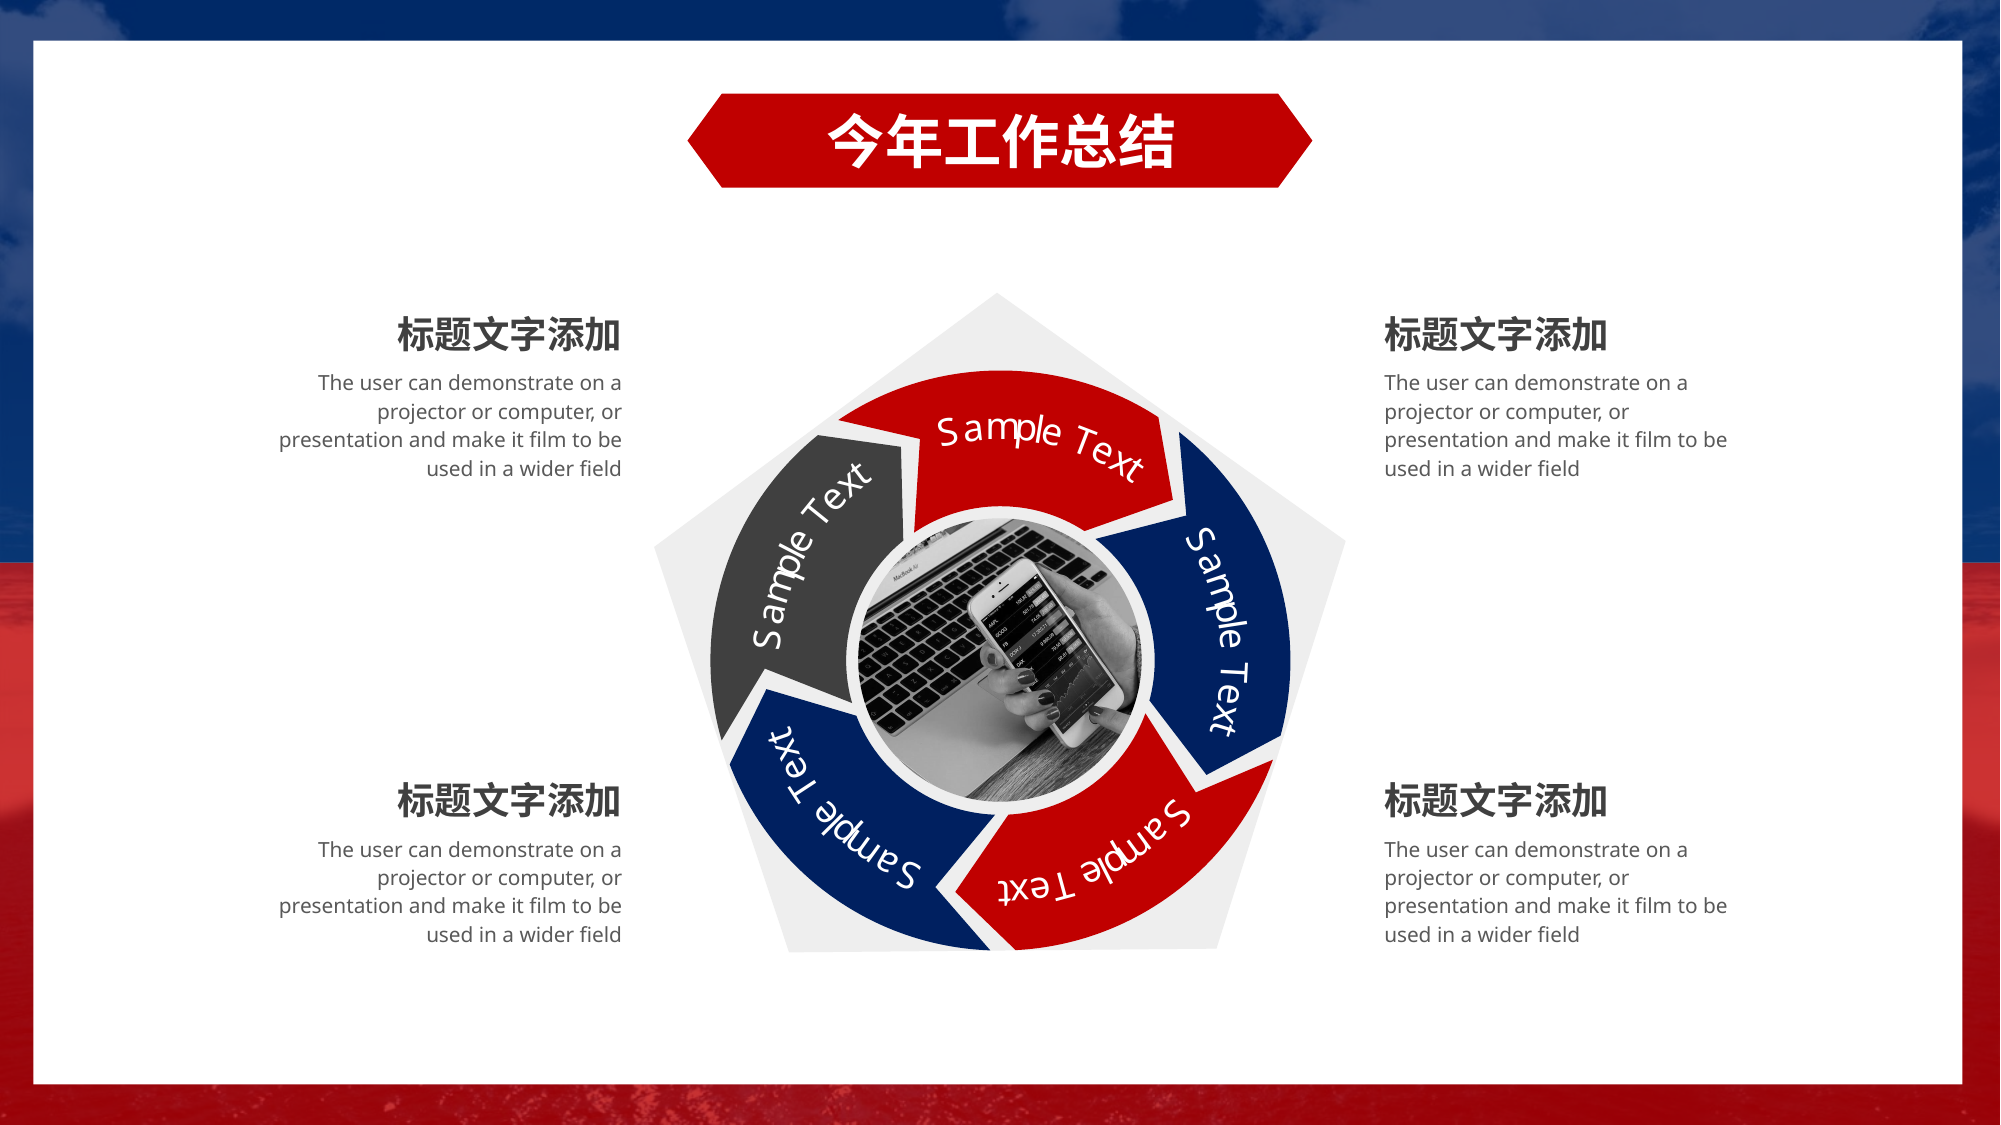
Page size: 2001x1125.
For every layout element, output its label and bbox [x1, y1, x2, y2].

text_box [251, 769, 637, 956]
text_box [251, 303, 637, 490]
text_box [1369, 769, 1756, 956]
text_box [654, 291, 1346, 952]
text_box [1369, 303, 1756, 490]
text_box [687, 93, 1313, 188]
